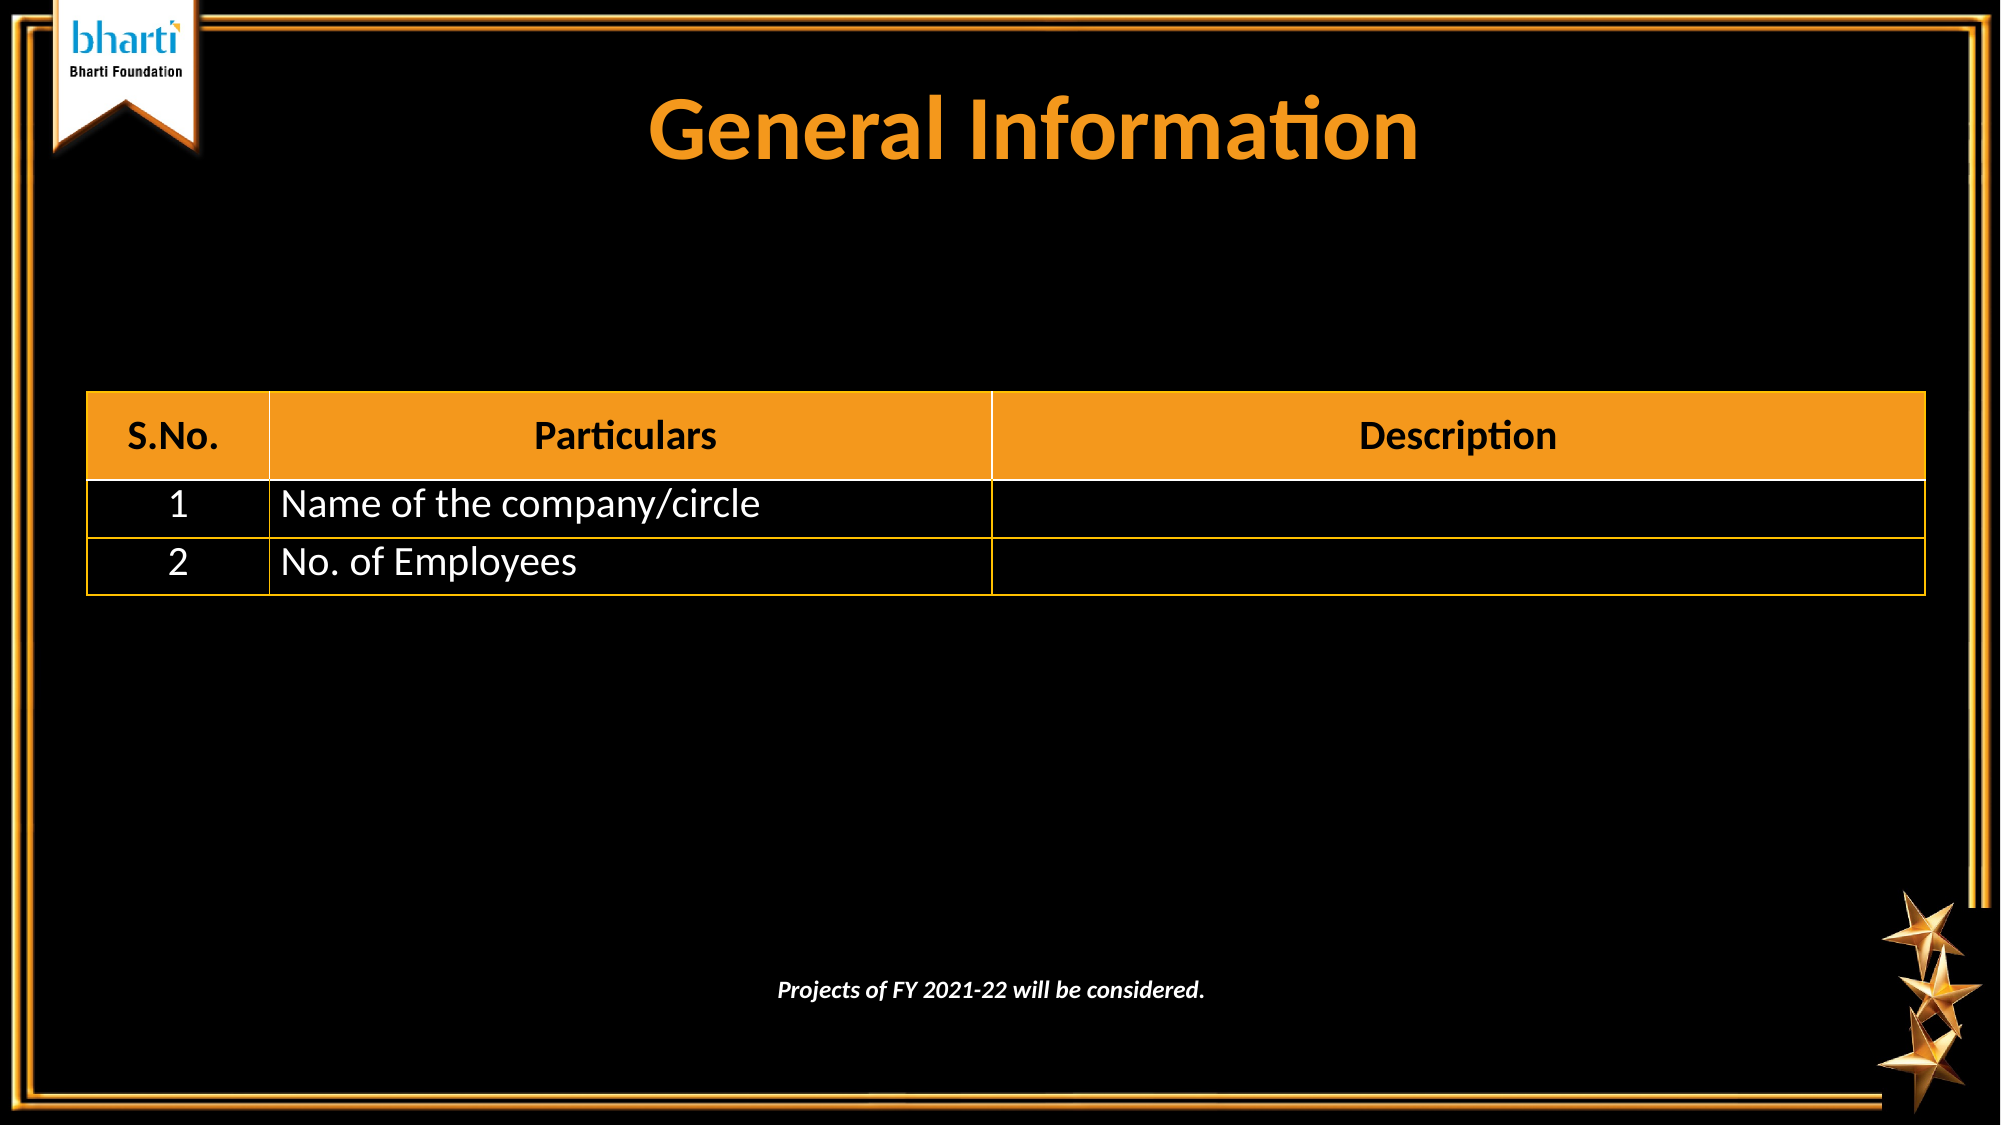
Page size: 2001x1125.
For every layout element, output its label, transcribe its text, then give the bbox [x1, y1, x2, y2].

table_cell [993, 539, 1924, 594]
table_cell 1 [88, 481, 269, 537]
table_header S.No. [88, 393, 269, 479]
table_header Description [993, 393, 1924, 479]
text_box General Information [633, 60, 1442, 186]
table_cell 2 [88, 539, 269, 594]
picture [0, 0, 2001, 1125]
text_box Projects of FY 2021-22 will be considered. [762, 966, 1318, 1012]
table_cell Name of the company/circle [270, 481, 991, 537]
table_header Particulars [270, 393, 991, 479]
table_cell No. of Employees [270, 539, 991, 594]
table_cell [993, 481, 1924, 537]
